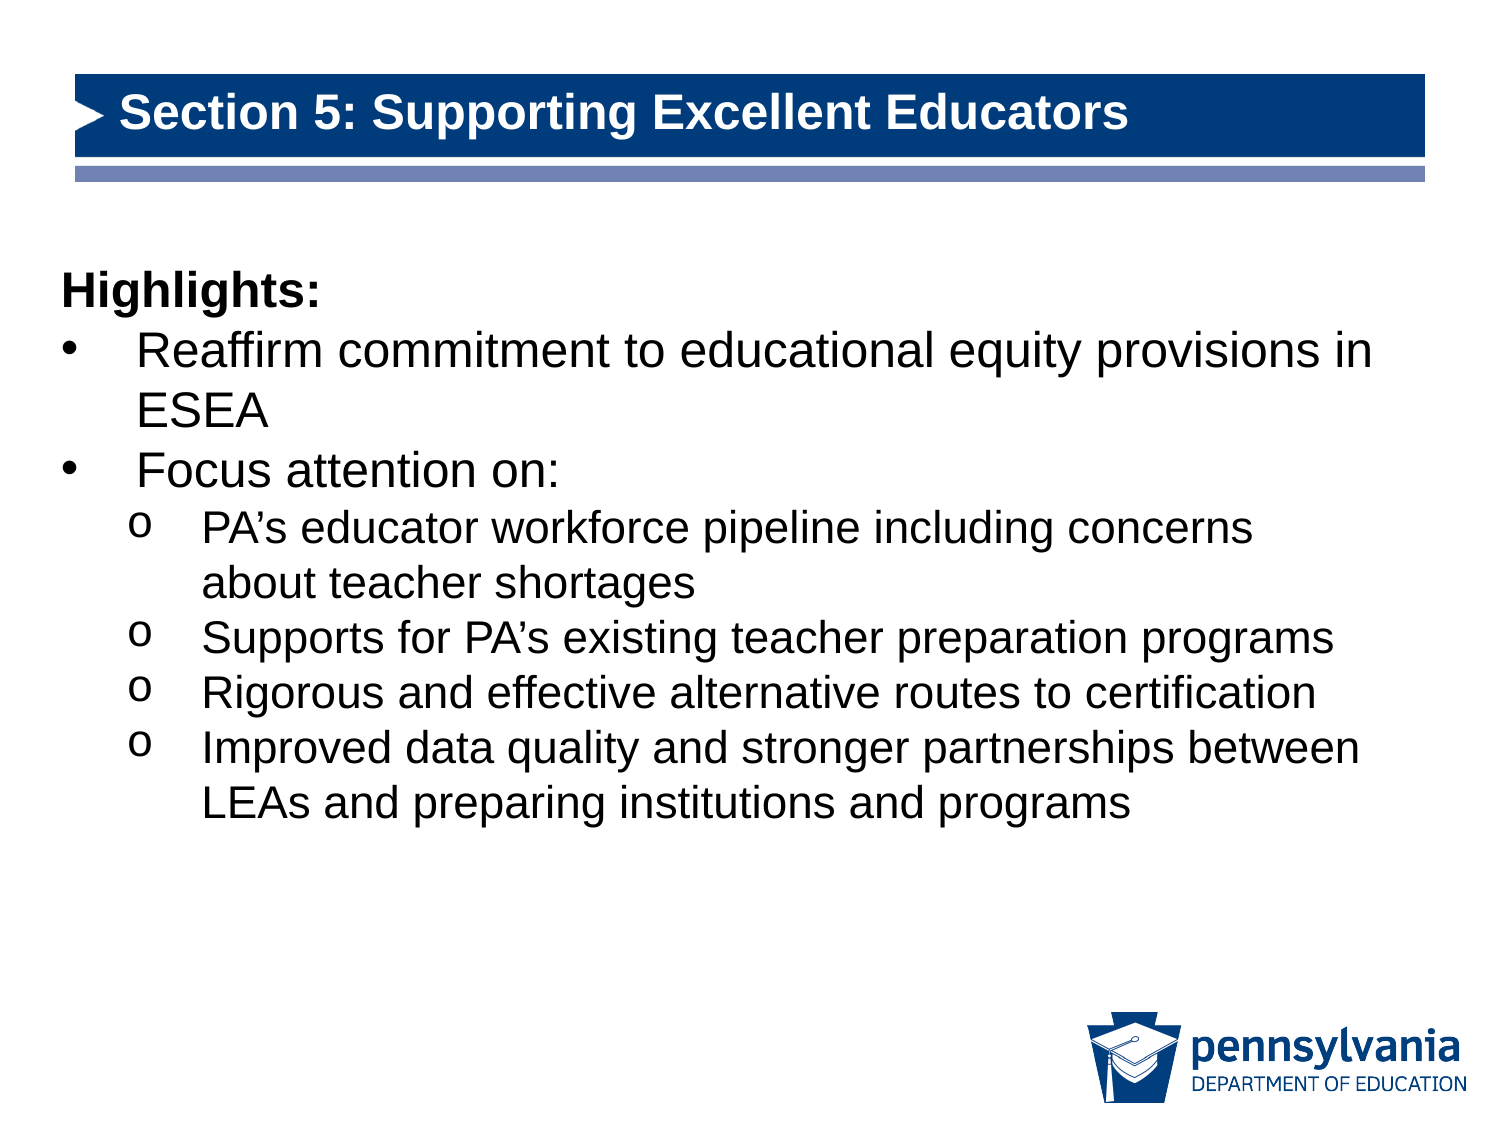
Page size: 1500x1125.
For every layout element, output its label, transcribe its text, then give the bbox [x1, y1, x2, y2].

picture [74, 74, 1426, 182]
picture [1087, 1012, 1466, 1103]
list Highlights: Reaffirm commitment to educational equity provisions in ESEA Focus attention on: PA’s educator workforce pipeline including concerns about teacher shortages Supports for PA’s existing teacher preparation programs Rigorous and effective alternative routes to certification Improved data quality and stronger partnerships between LEAs and preparing institutions and programs [45, 249, 1396, 908]
